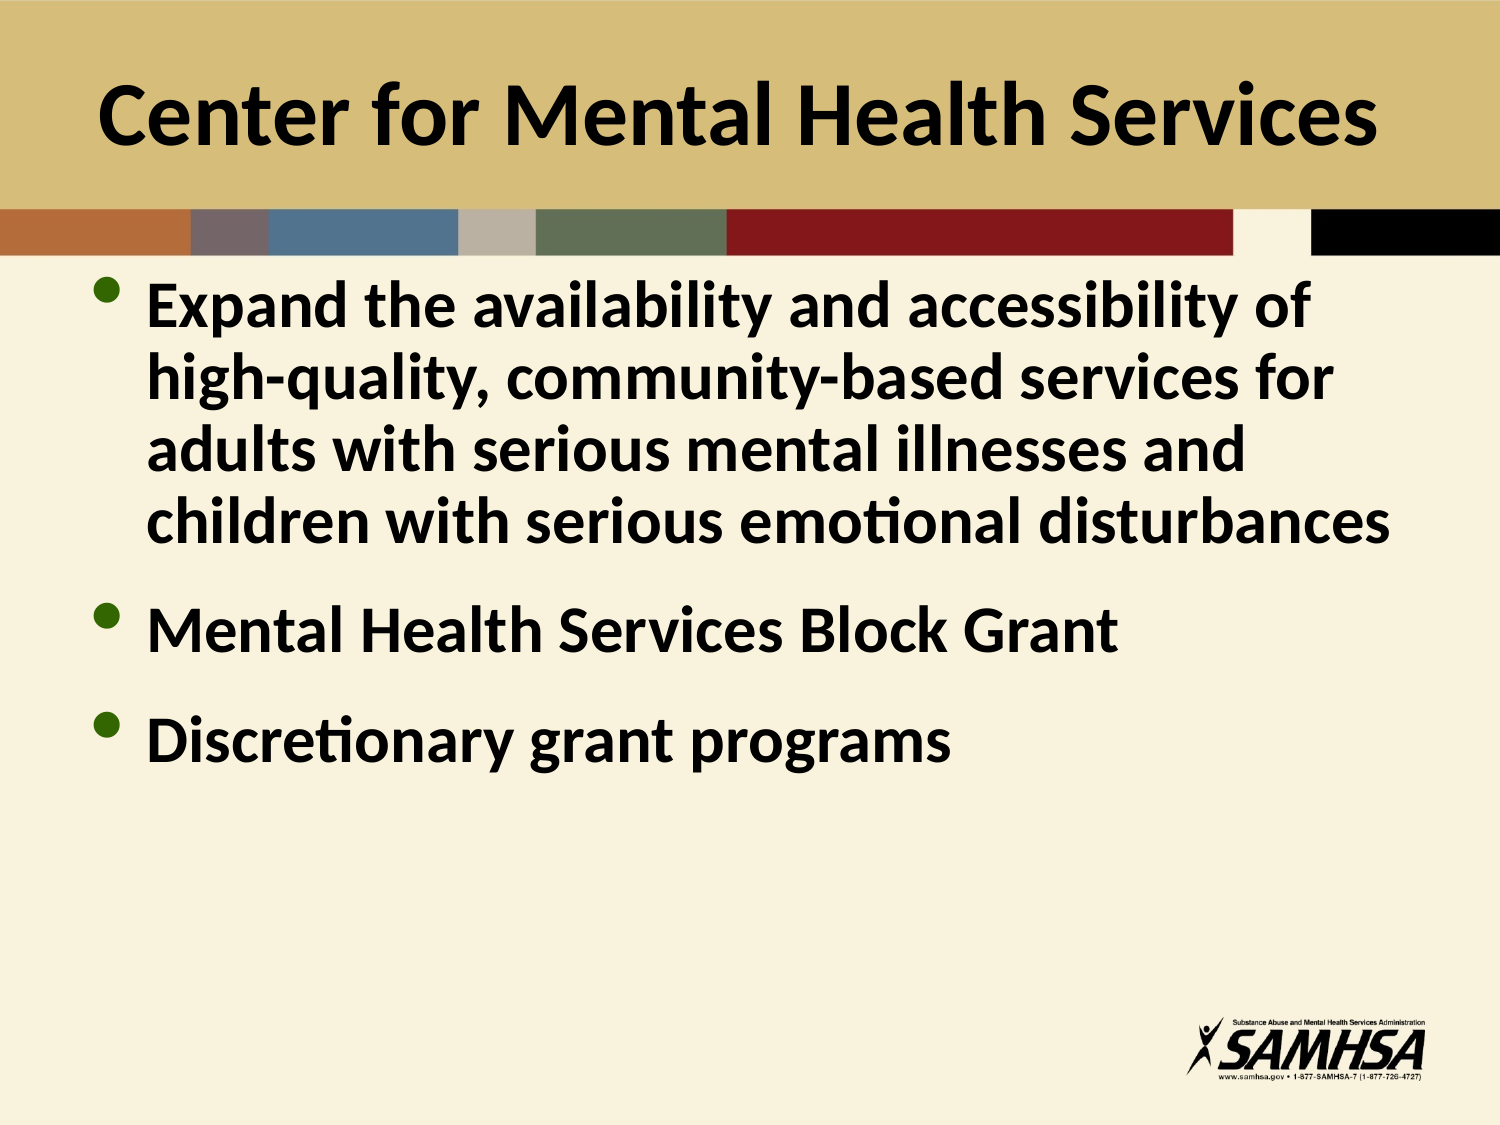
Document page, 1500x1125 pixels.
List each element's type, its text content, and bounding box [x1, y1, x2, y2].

list Expand the availability and accessibility of high-quality, community-based services for adults with serious mental illnesses and children with serious emotional disturbances Mental Health Services Block Grant Discretionary grant programs [74, 262, 1426, 1006]
title Center for Mental Health Services [74, 44, 1426, 173]
picture [0, 0, 1500, 1125]
